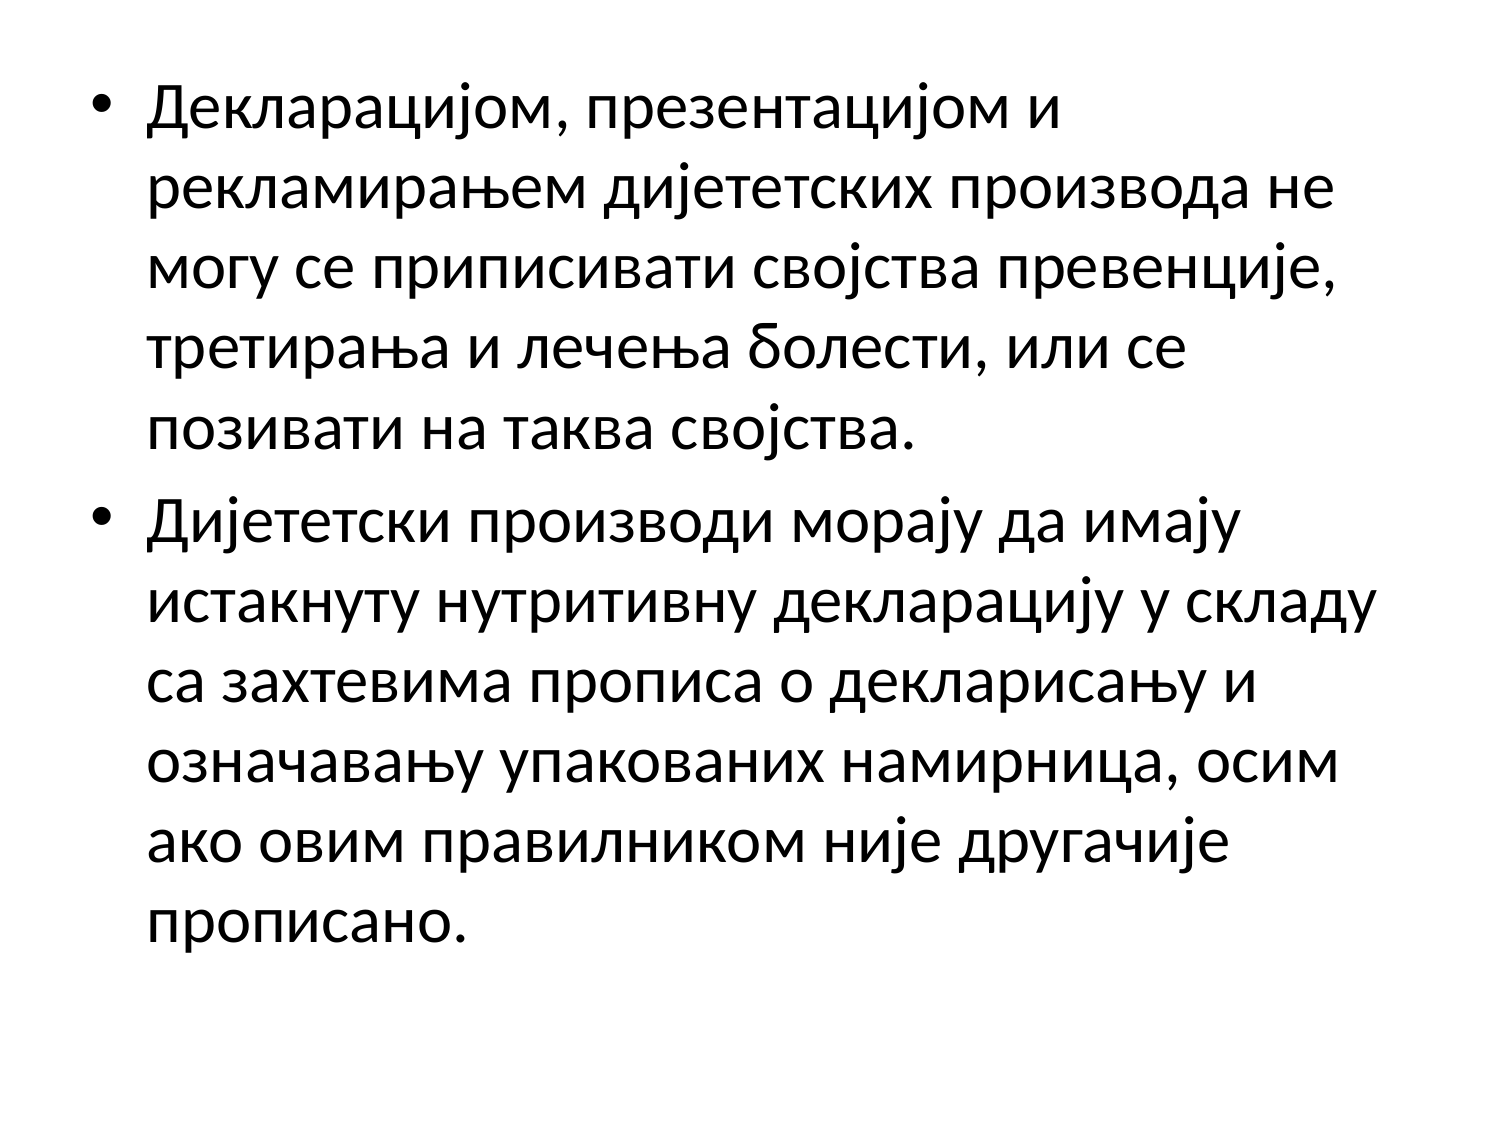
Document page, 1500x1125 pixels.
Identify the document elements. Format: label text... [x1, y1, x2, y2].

list Декларацијом, презентацијом и рекламирањем дијететских производа не могу се приписивати својства превенције, третирања и лечења болести, или се позивати на таква својства. Дијететски производи морају да имају истакнуту нутритивну декларацију у складу са захтевима прописа о декларисању и означавању упакованих намирница, осим ако овим правилником није другачије прописано. [75, 54, 1425, 1005]
